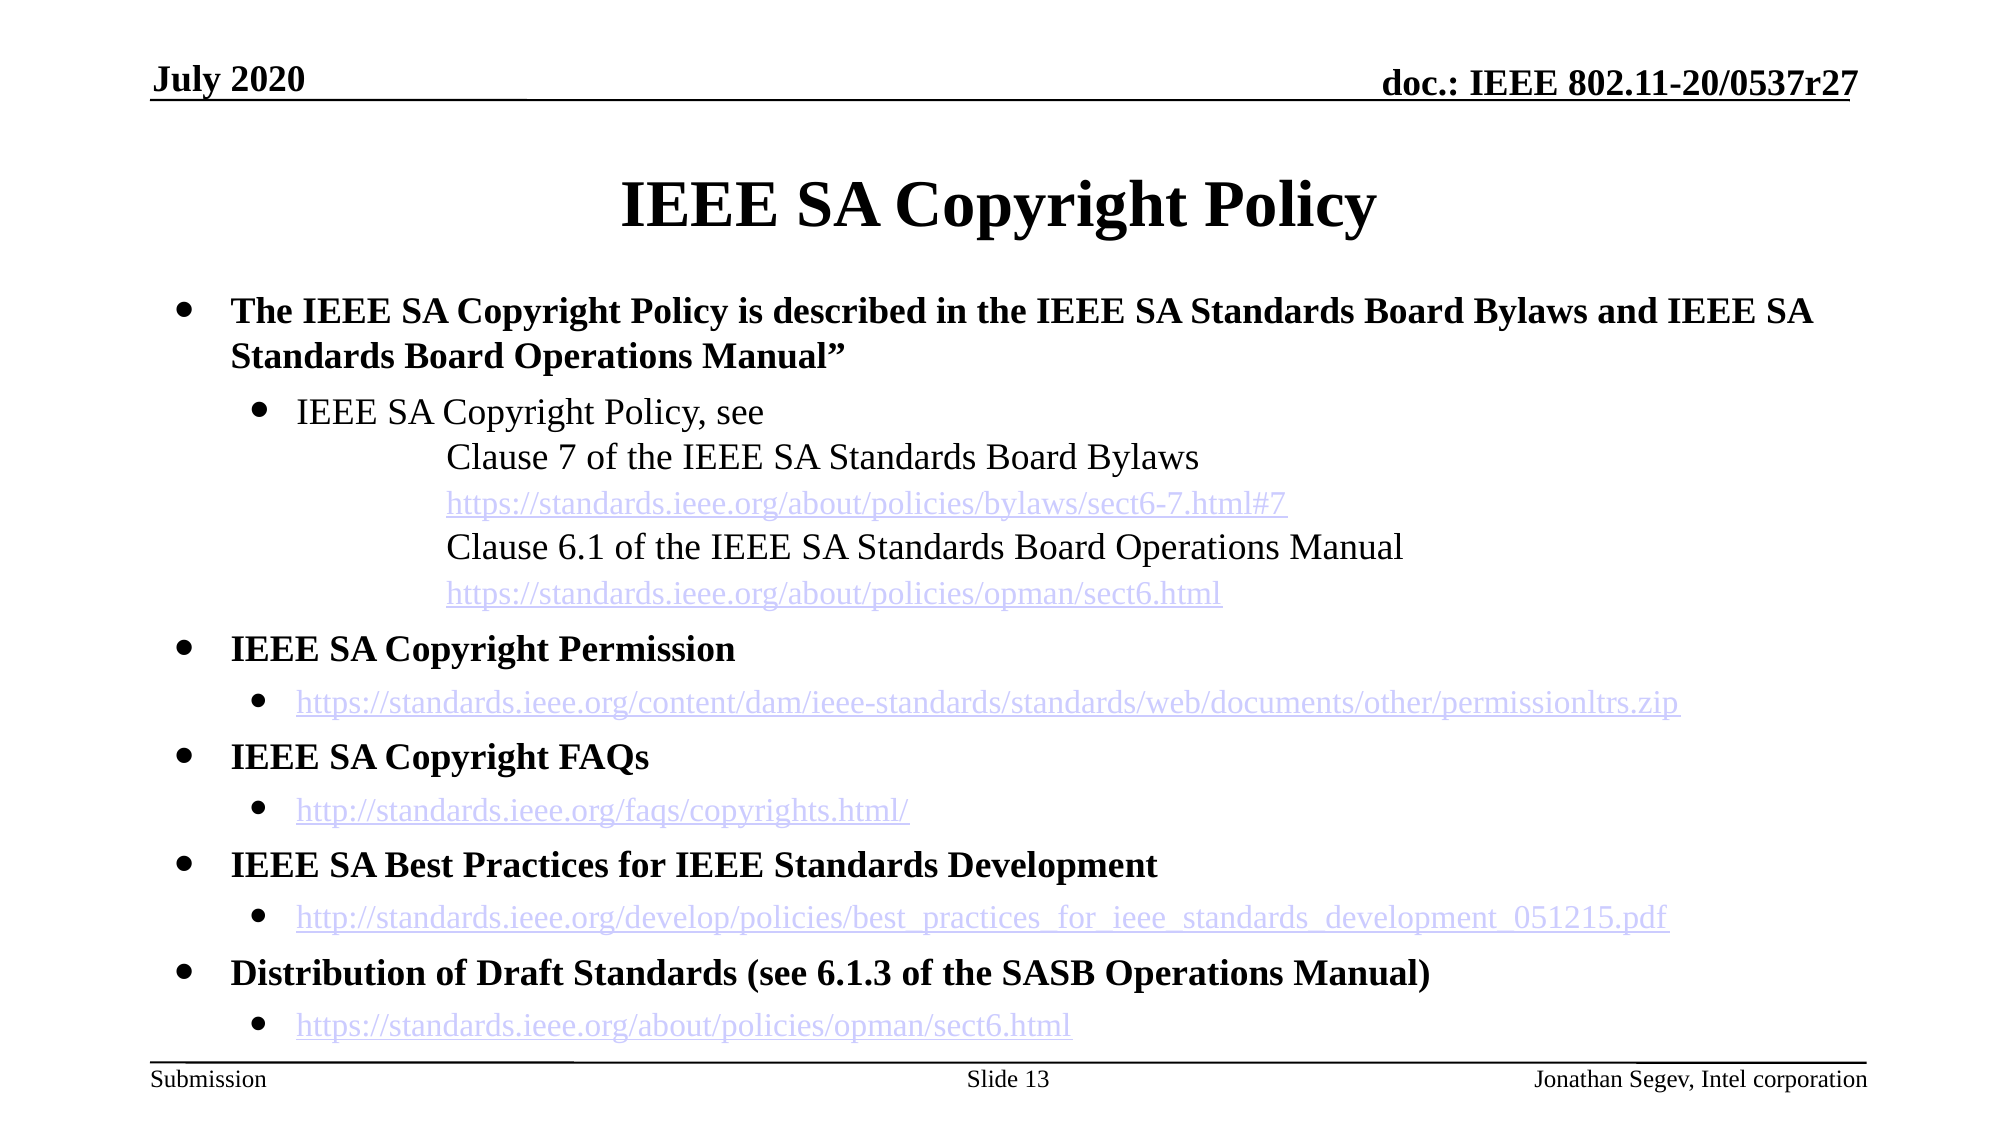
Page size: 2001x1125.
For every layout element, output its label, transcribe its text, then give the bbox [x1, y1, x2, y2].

title IEEE SA Copyright Policy [149, 112, 1850, 278]
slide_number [152, 54, 563, 100]
list The IEEE SA Copyright Policy is described in the IEEE SA Standards Board Bylaws and IEEE SA Standards Board Operations Manual” IEEE SA Copyright Policy, see Clause 7 of the IEEE SA Standards Board Bylaws https://standards.ieee.org/about/policies/bylaws/sect6-7.html#7 Clause 6.1 of the IEEE SA Standards Board Operations Manual https://standards.ieee.org/about/policies/opman/sect6.html IEEE SA Copyright Permission https://standards.ieee.org/content/dam/ieee-standards/standards/web/documents/other/permissionltrs.zip IEEE SA Copyright FAQs http://standards.ieee.org/faqs/copyrights.html/ IEEE SA Best Practices for IEEE Standards Development http://standards.ieee.org/develop/policies/best_practices_for_ieee_standards_development_051215.pdf Distribution of Draft Standards (see 6.1.3 of the SASB Operations Manual) https://standards.ieee.org/about/policies/opman/sect6.html [149, 278, 1850, 1000]
footer Jonathan Segev, Intel corporation [1171, 1061, 1869, 1093]
slide_number Slide 13 [950, 1061, 1067, 1123]
